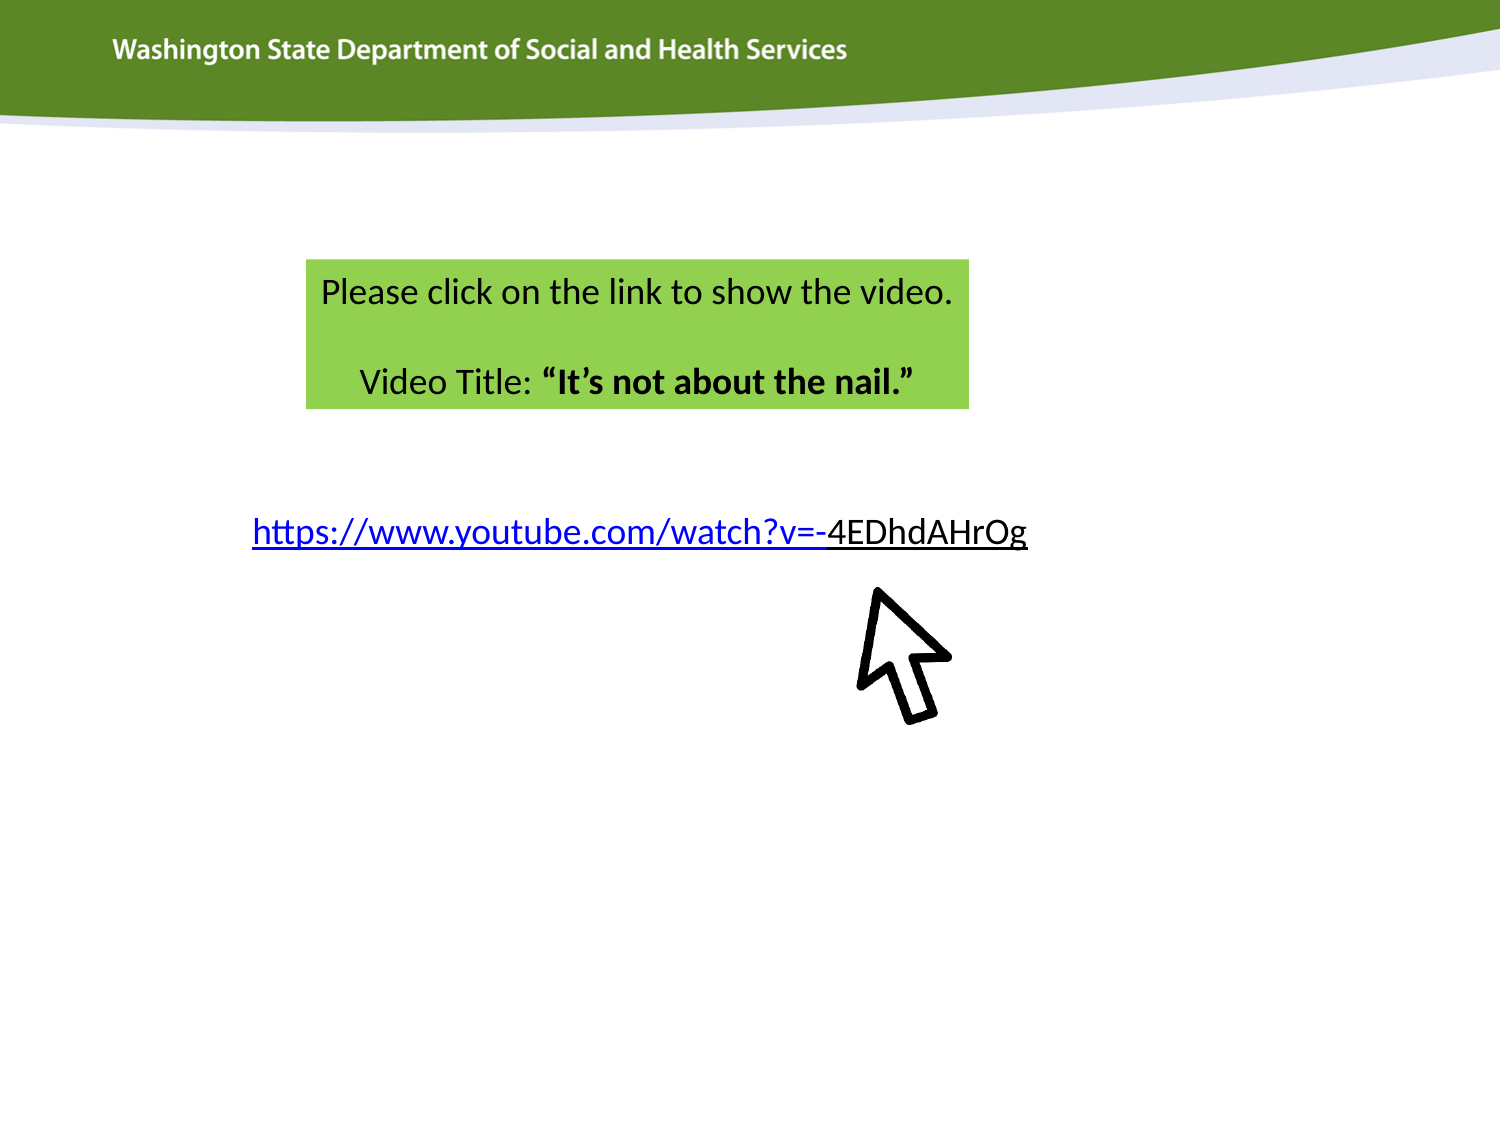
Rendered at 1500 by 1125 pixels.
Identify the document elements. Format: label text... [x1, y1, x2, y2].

text_box https://www.youtube.com/watch?v=-4EDhdAHrOg [237, 499, 1125, 560]
text_box Please click on the link to show the video. Video Title: “It’s not about the nail.” [306, 259, 969, 410]
picture [0, 0, 1500, 1125]
